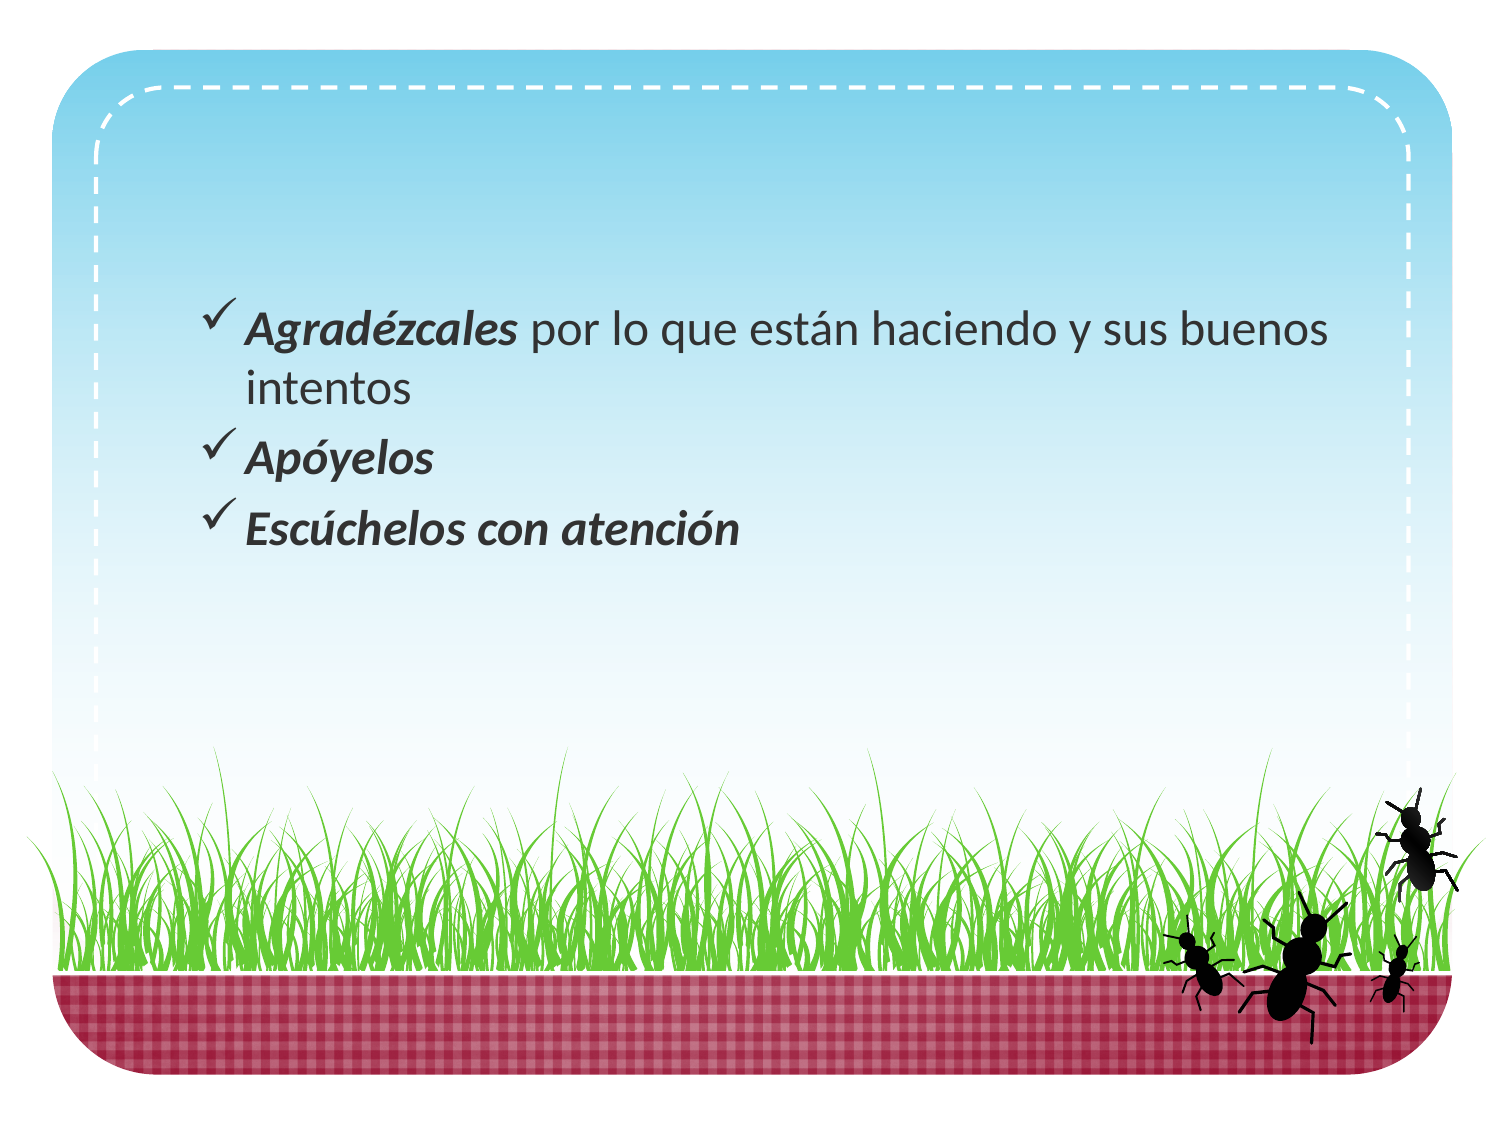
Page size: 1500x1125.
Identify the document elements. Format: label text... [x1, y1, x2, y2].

list Agradézcales por lo que están haciendo y sus buenos intentos Apóyelos Escúchelos con atención [108, 287, 1397, 900]
